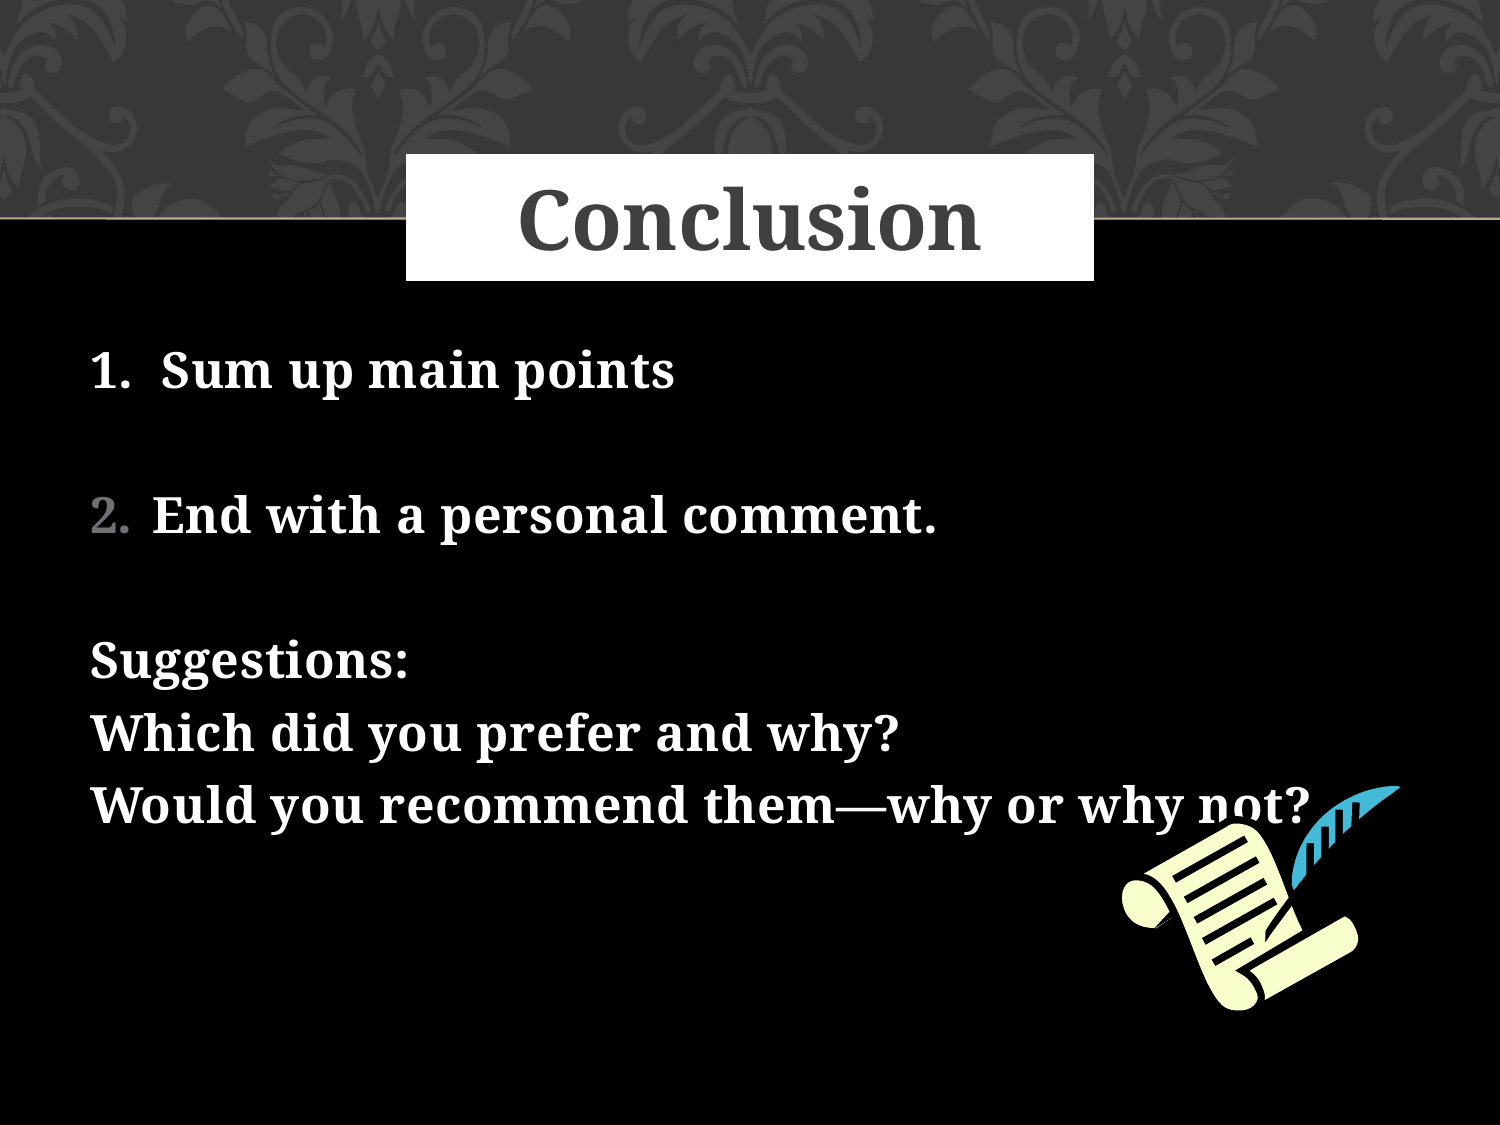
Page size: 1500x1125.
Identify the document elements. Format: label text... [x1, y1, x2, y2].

picture [1112, 774, 1410, 1020]
title Conclusion [406, 154, 1094, 281]
list 1. Sum up main points End with a personal comment. Suggestions: Which did you prefer and why? Would you recommend them—why or why not? [75, 331, 1425, 1007]
